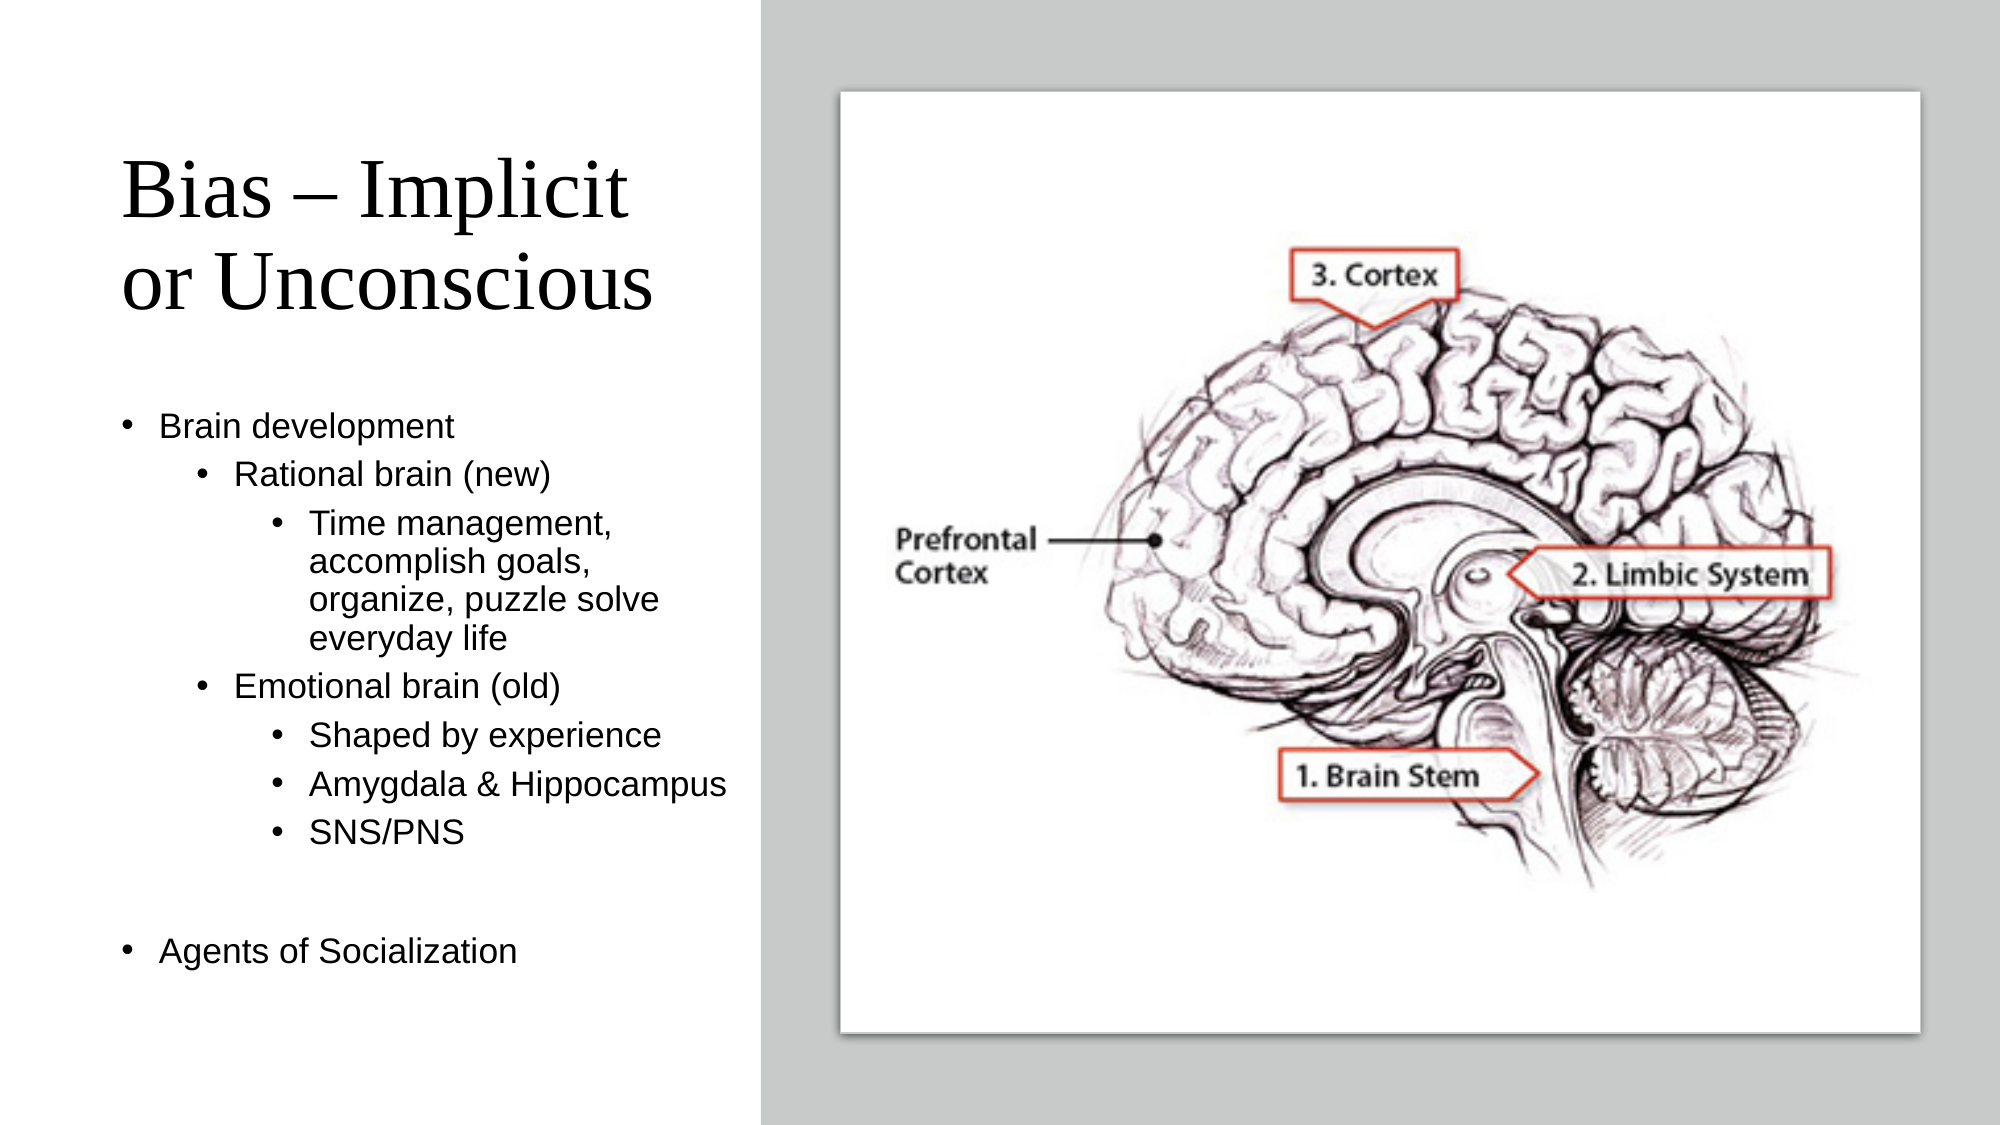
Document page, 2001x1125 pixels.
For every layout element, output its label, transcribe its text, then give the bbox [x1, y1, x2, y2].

title Bias – Implicit or Unconscious [106, 103, 682, 370]
text_box [760, 0, 2000, 1125]
text_box [839, 90, 1922, 1034]
list Brain development Rational brain (new) Time management, accomplish goals, organize, puzzle solve everyday life Emotional brain (old) Shaped by experience Amygdala & Hippocampus SNS/PNS Agents of Socialization [106, 399, 755, 1021]
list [886, 231, 1875, 893]
